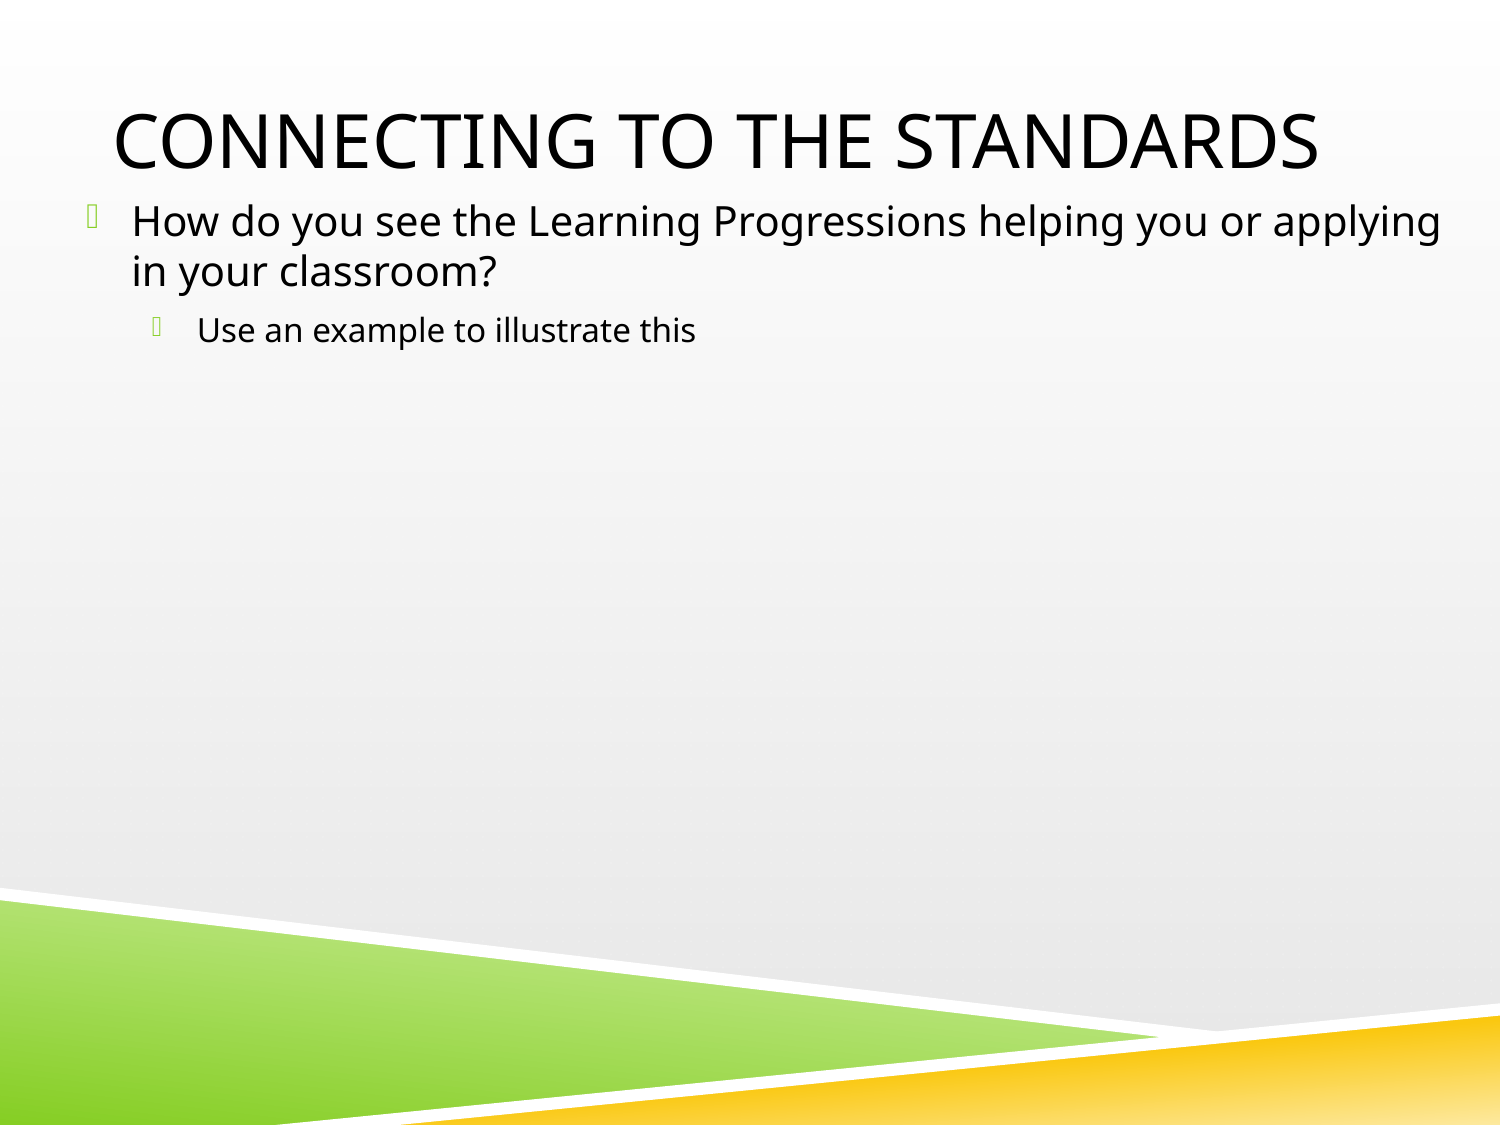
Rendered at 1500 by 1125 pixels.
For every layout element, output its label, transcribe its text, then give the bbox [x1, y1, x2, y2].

list How do you see the Learning Progressions helping you or applying in your classroom? Use an example to illustrate this [75, 187, 1463, 1050]
title Connecting to the Standards [112, 45, 1388, 187]
